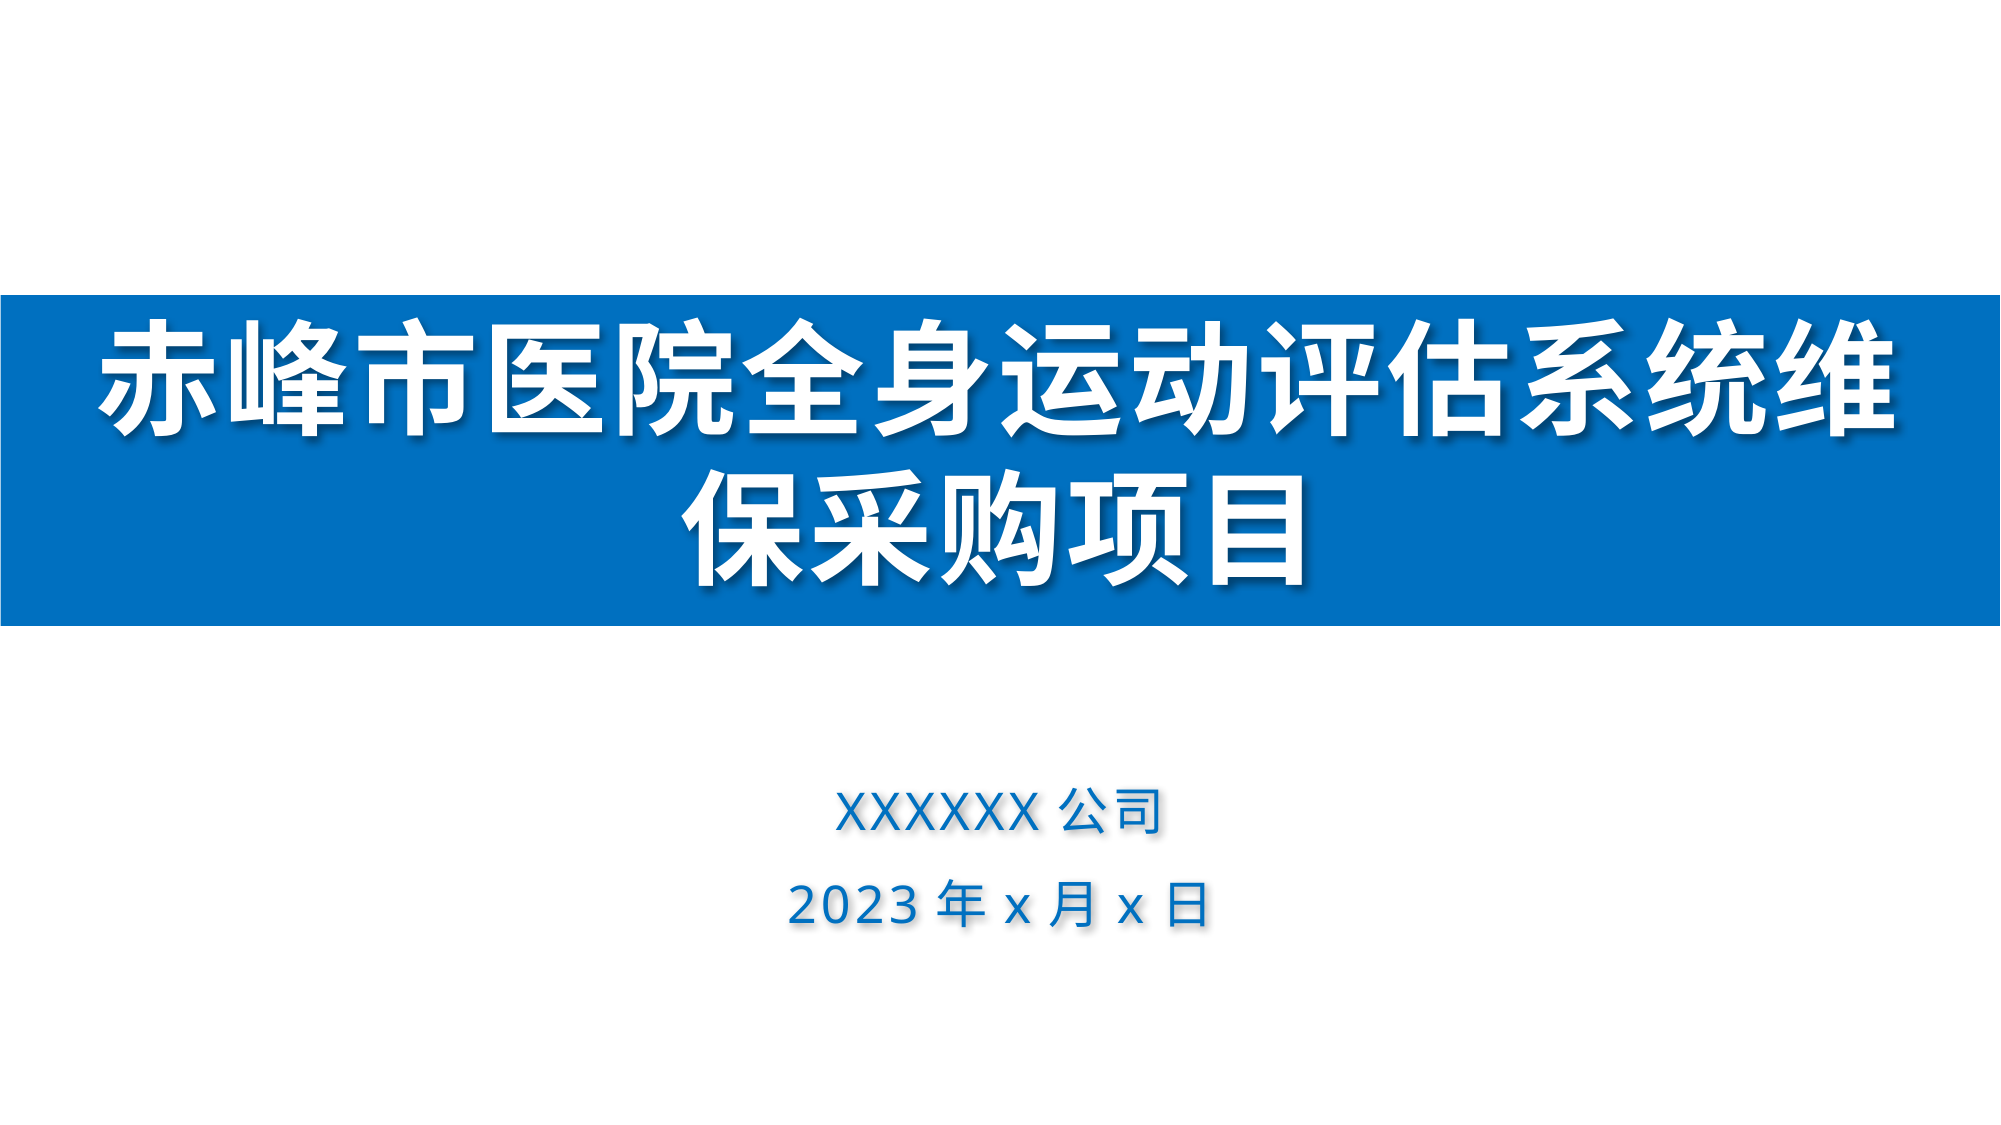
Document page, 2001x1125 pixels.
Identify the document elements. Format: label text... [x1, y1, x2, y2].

text_box [0, 295, 32, 626]
text_box [1976, 295, 2000, 626]
text_box 赤峰市医院全身运动评估系统维保采购项目 [32, 292, 1967, 629]
text_box XXXXXX公司 2023年x月x日 [503, 739, 1496, 942]
